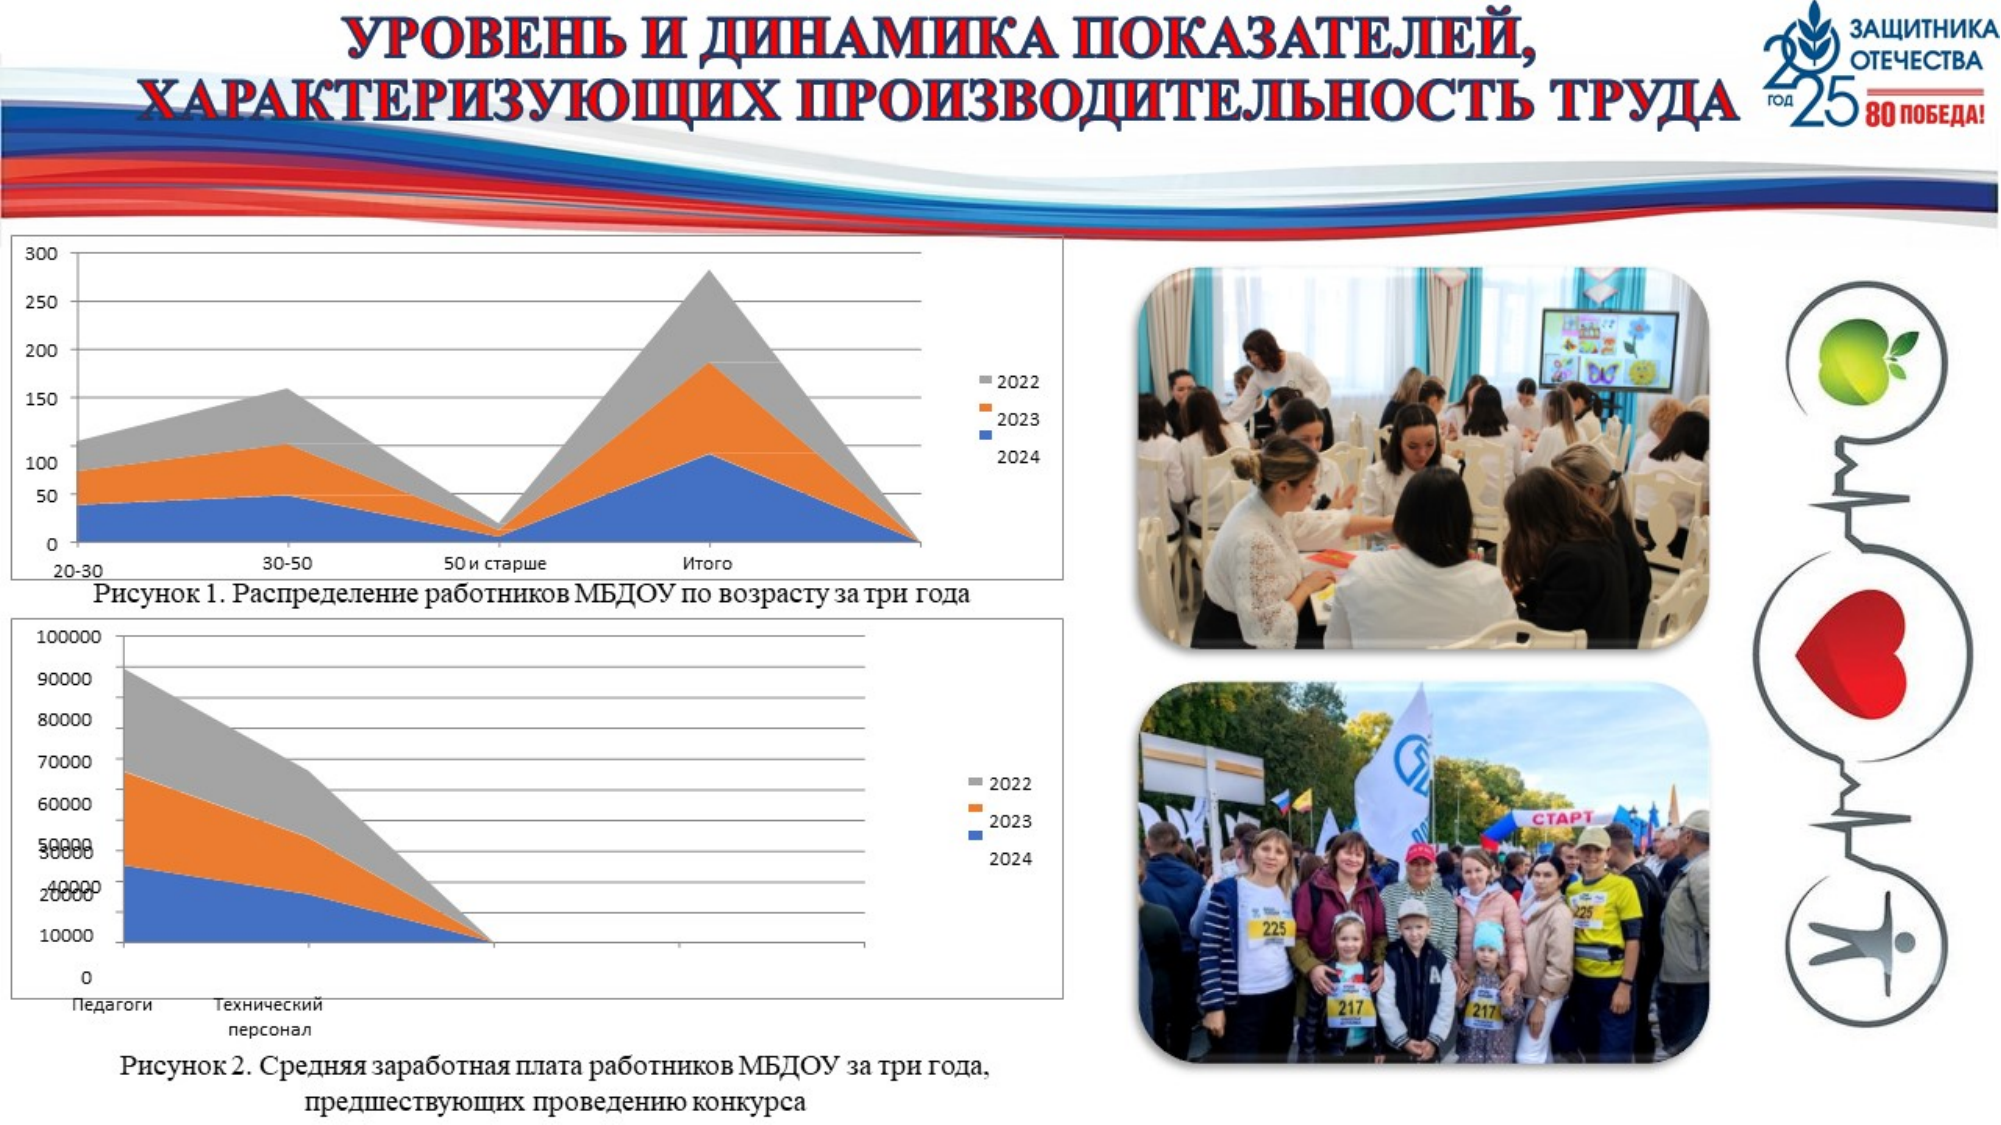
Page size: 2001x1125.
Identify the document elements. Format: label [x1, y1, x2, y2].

list [0, 0, 2000, 1125]
